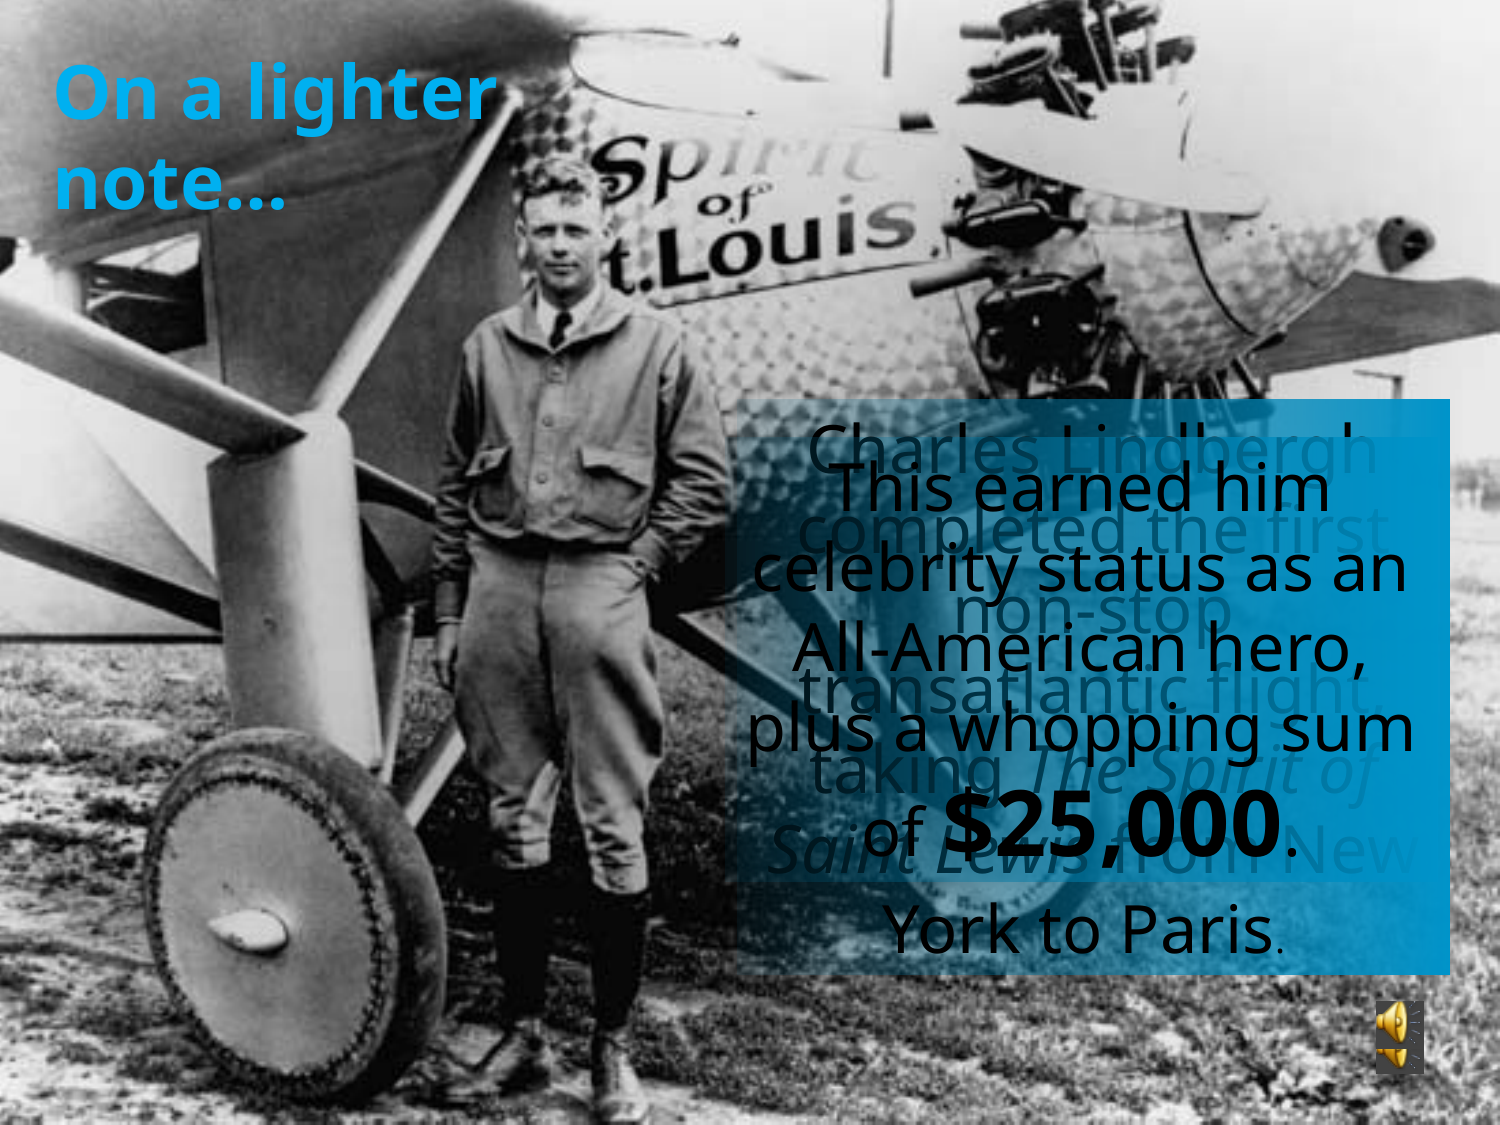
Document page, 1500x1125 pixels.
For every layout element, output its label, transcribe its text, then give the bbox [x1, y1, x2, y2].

picture [0, 0, 1500, 1125]
text_box Charles Lindbergh completed the first non-stop transatlantic flight, taking The Spirit of Saint Lewis from New York to Paris. [737, 399, 1450, 975]
text_box On a lighter note… [37, 37, 625, 233]
text_box This earned him celebrity status as an All-American hero, plus a whopping sum of $25,000. [725, 437, 1438, 882]
